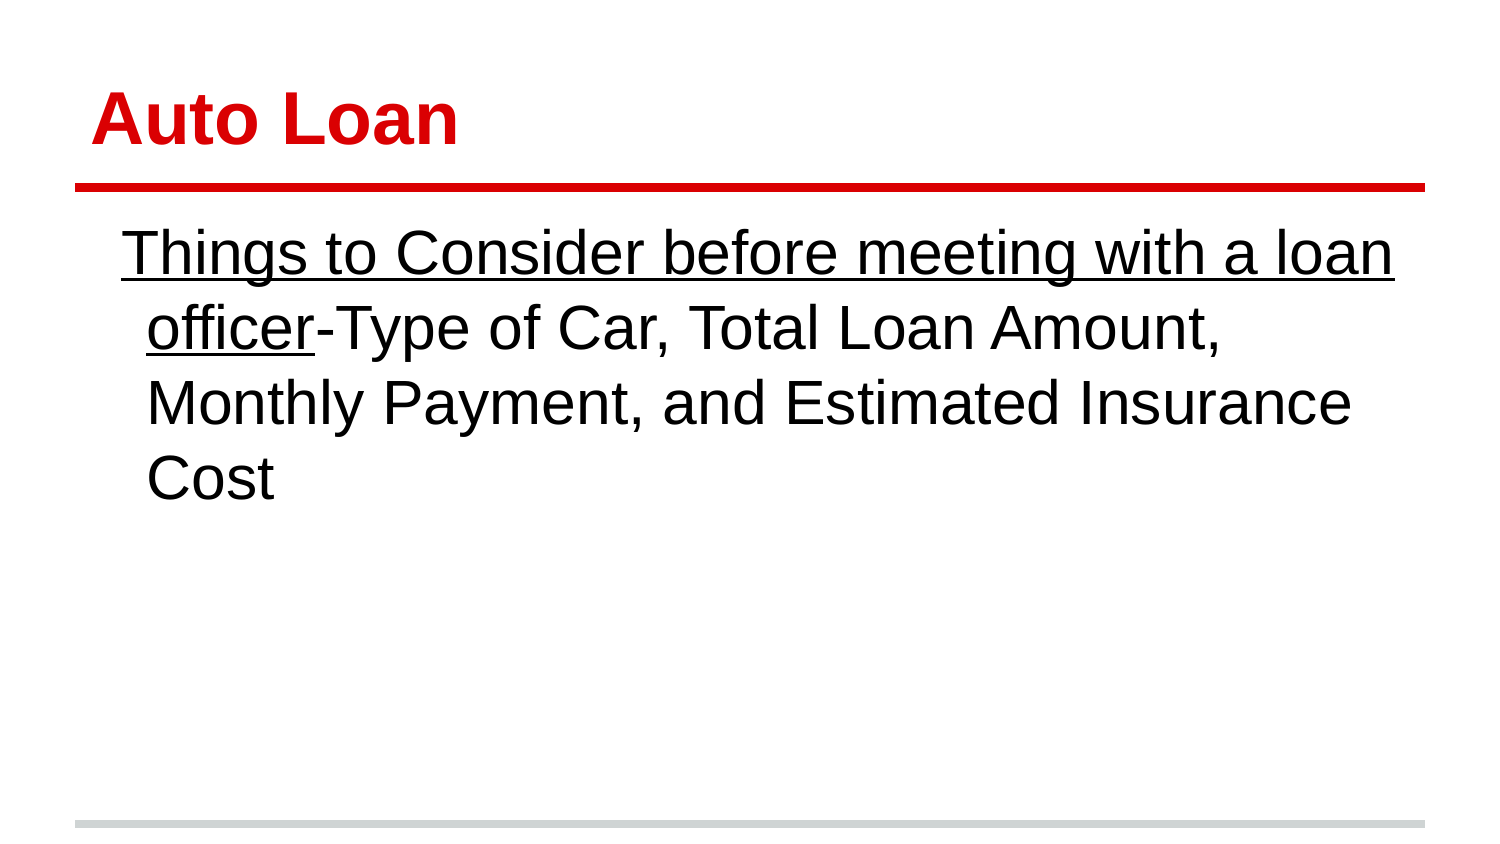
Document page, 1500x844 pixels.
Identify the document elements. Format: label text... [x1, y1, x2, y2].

title Auto Loan [75, 33, 1425, 175]
list Things to Consider before meeting with a loan officer-Type of Car, Total Loan Amount, Monthly Payment, and Estimated Insurance Cost [75, 196, 1425, 808]
